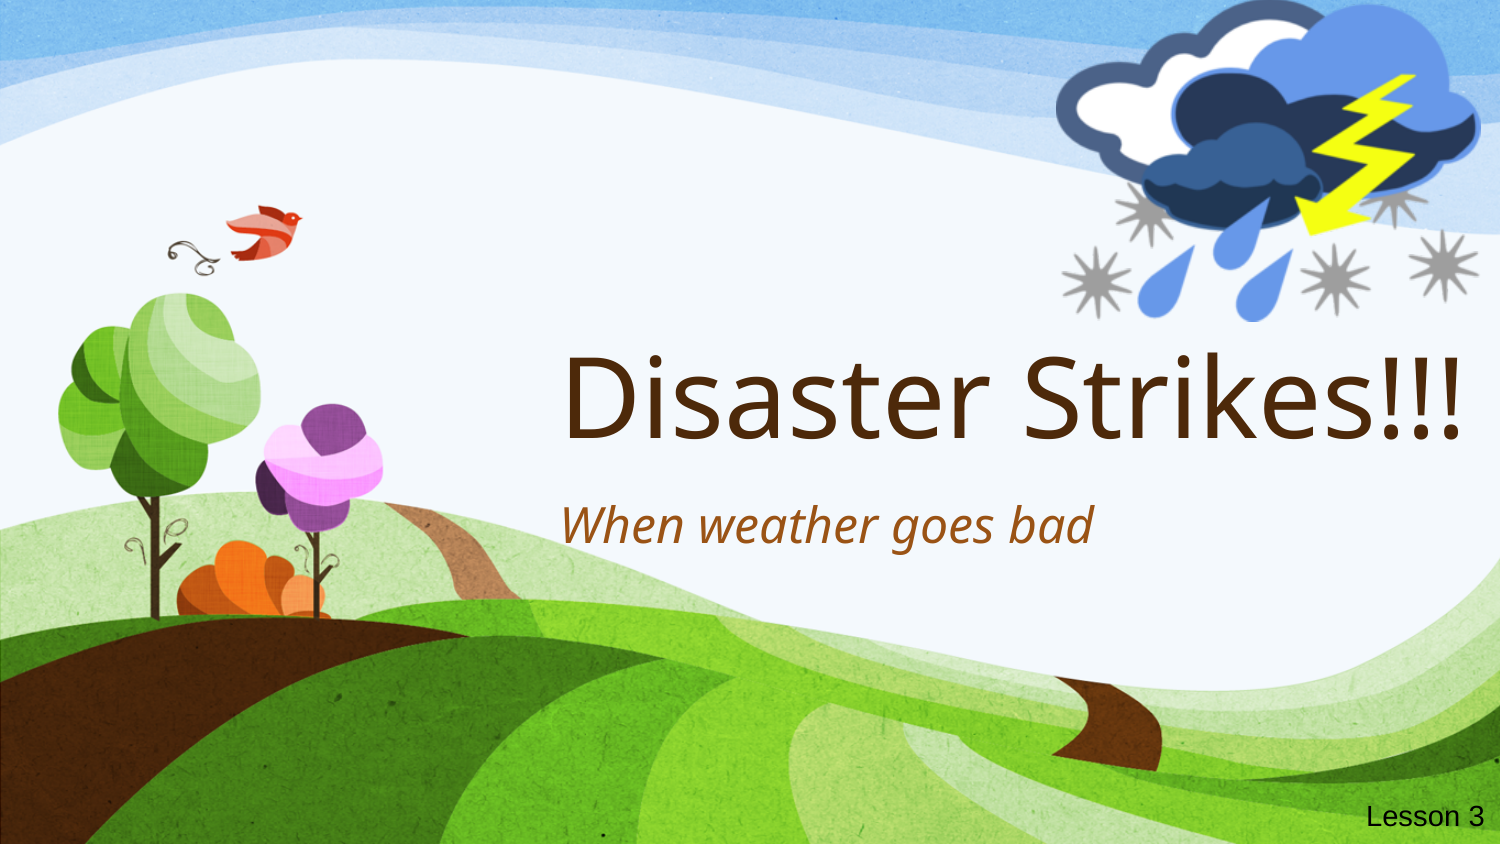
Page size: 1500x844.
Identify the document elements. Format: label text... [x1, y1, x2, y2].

subtitle When weather goes bad [544, 478, 1389, 591]
title Disaster Strikes!!! [544, 253, 1488, 479]
picture [0, 0, 1500, 844]
text_box Lesson 3 [1346, 782, 1500, 844]
